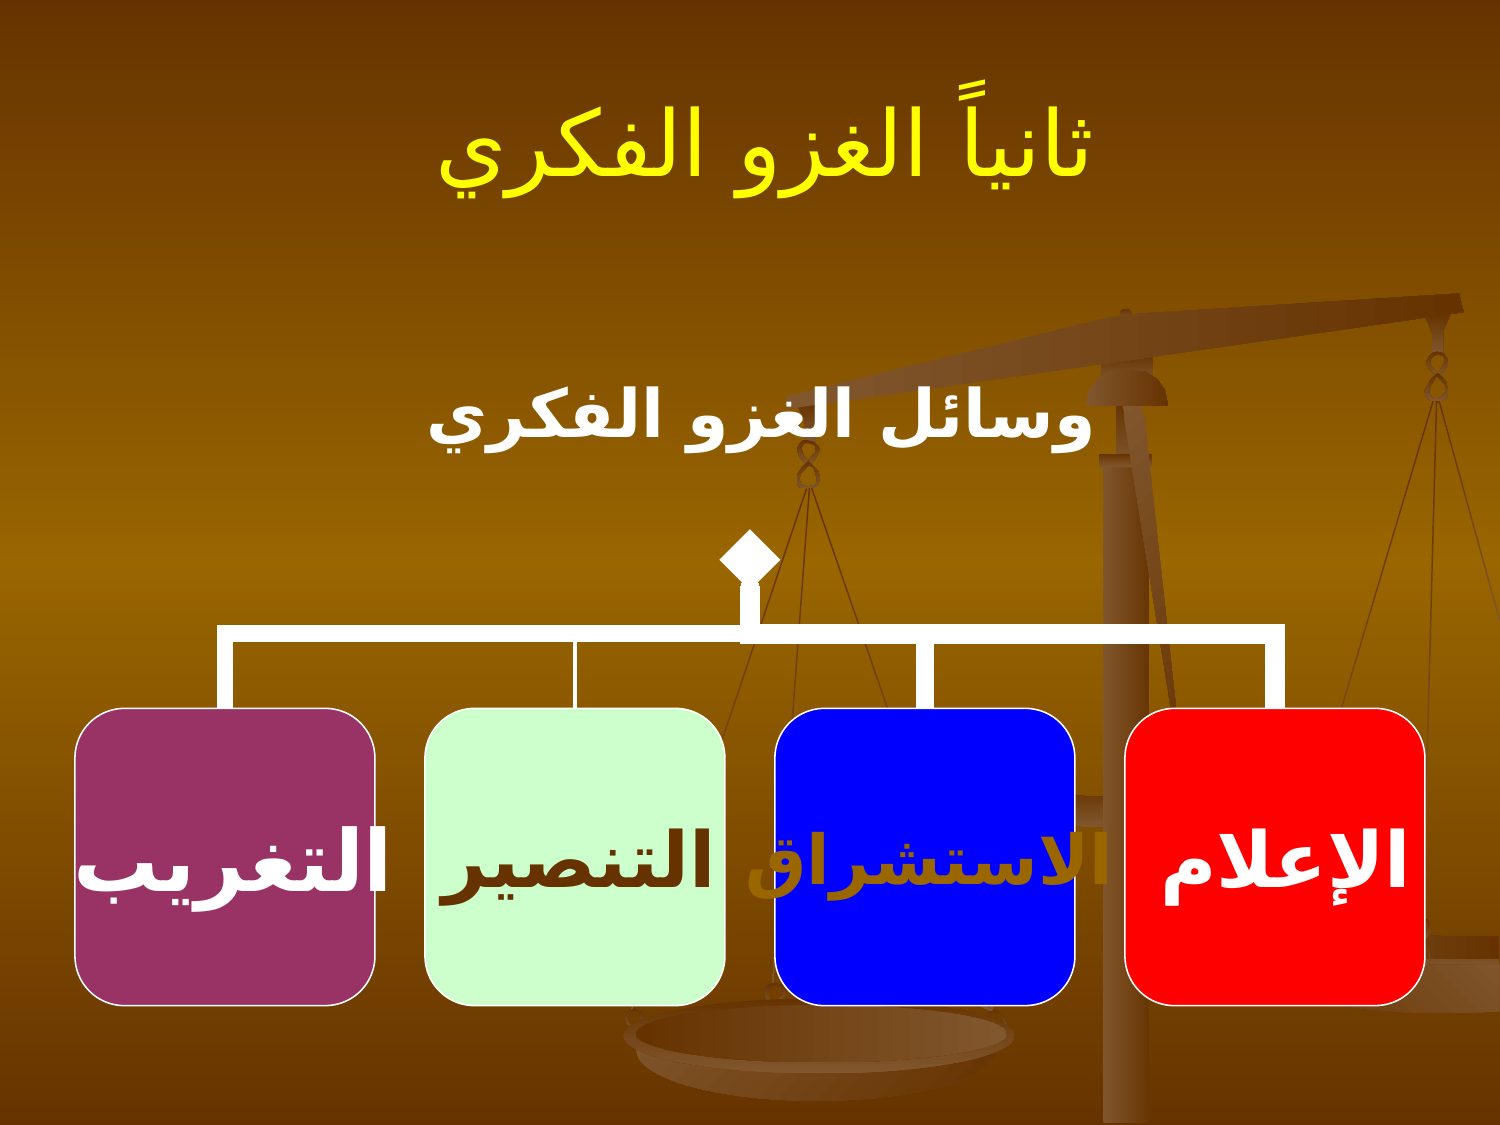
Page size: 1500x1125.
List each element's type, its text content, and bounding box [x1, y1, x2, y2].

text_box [74, 262, 1426, 1006]
title ثانياً الغزو الفكري [74, 45, 1426, 234]
